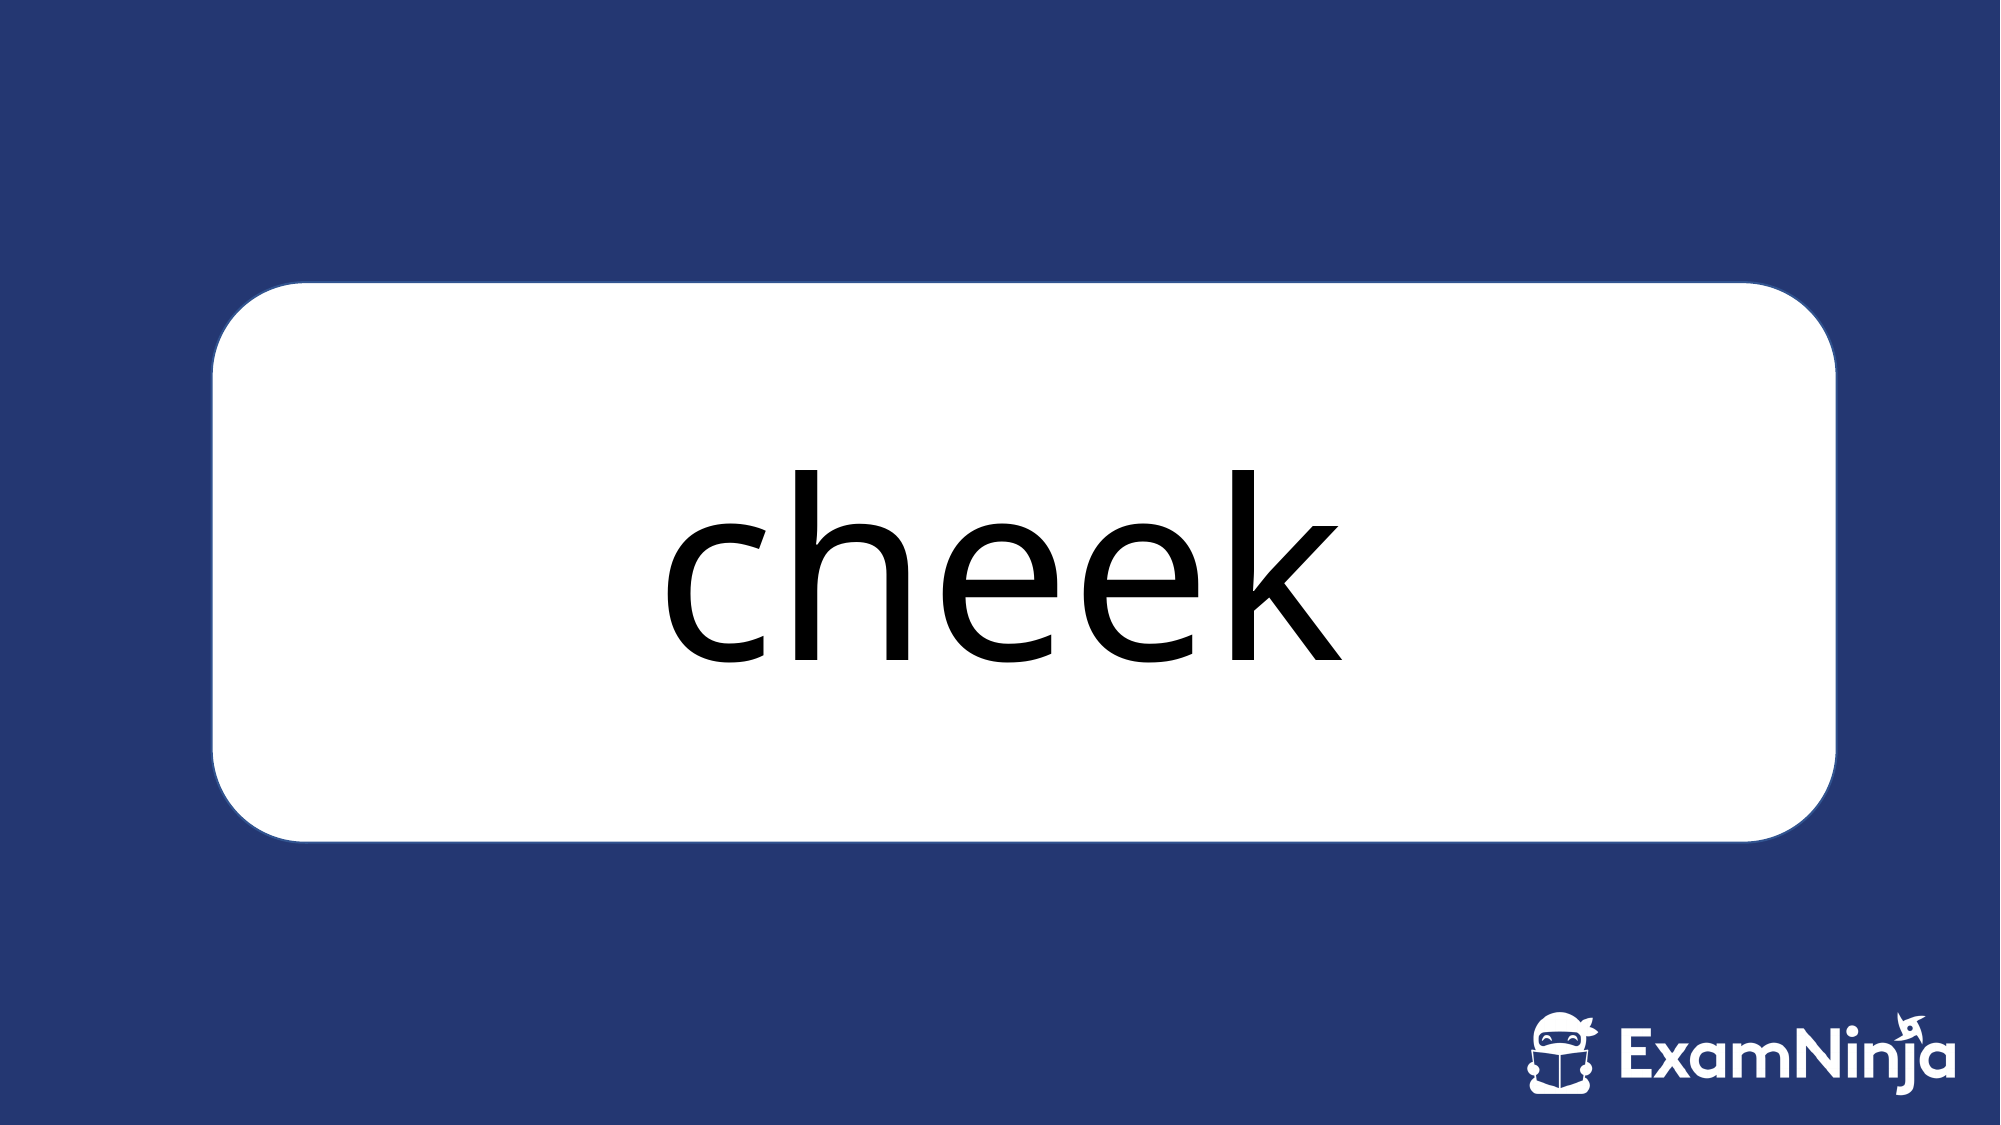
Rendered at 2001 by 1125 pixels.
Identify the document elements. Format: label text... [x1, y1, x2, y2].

text_box [210, 719, 1838, 844]
text_box [210, 281, 1838, 403]
picture [1501, 1003, 1979, 1102]
text_box cheek [143, 403, 1857, 719]
